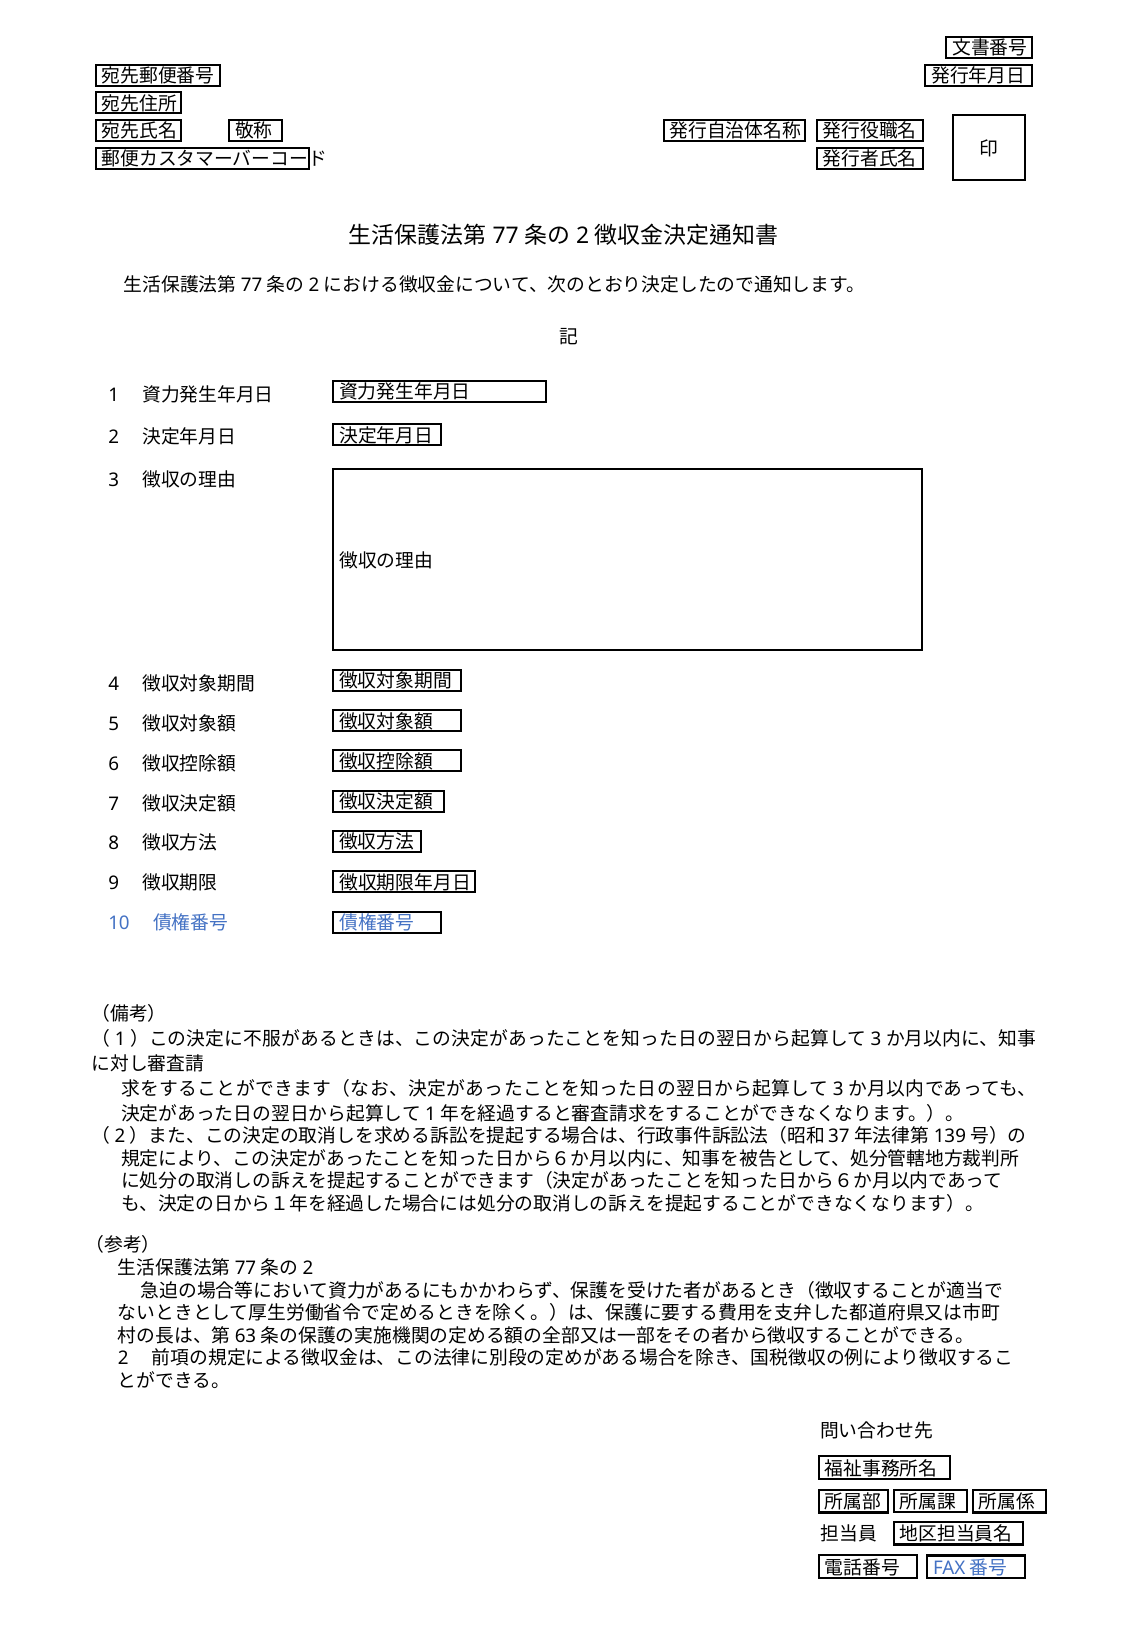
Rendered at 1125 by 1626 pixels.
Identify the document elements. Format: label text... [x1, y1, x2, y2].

text_box 8 徴収方法 [93, 812, 1032, 852]
text_box 9 徴収期限 [93, 852, 1032, 892]
text_box 10 債権番号 [93, 892, 1032, 941]
text_box 生活保護法第77条の2における徴収金について、次のとおり決定したので通知します。 [90, 265, 1035, 303]
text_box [70, 1225, 1028, 1400]
text_box 4 徴収対象期間 [93, 652, 1032, 702]
text_box 2 決定年月日 [93, 406, 1032, 449]
text_box 1 資力発生年月日 [93, 363, 1032, 406]
text_box 記 [96, 316, 1041, 355]
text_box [805, 1411, 1047, 1579]
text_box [663, 114, 1025, 181]
text_box 6 徴収控除額 [93, 732, 1032, 772]
text_box 7 徴収決定額 [93, 772, 1032, 812]
text_box （備考） （1）この決定に不服があるときは、この決定があったことを知った日の翌日から起算して3か月以内に、知事に対し審査請 求をすることができます（なお、決定があったことを知った日の翌日から起算して3か月以内であっても、決定があった日の翌日から起算して1年を経過すると審査請求をすることができなくなります。）。 （2）また、この決定の取消しを求める訴訟を提起する場合は、行政事件訴訟法（昭和37年法律第139号）の規定により、この決定があったことを知った日から６か月以内に、知事を被告として、処分管轄地方裁判所に処分の取消しの訴えを提起することができます（決定があったことを知った日から６か月以内であっても、決定の日から１年を経過した場合には処分の取消しの訴えを提起することができなくなります）。 [91, 999, 1037, 1215]
text_box 徴収対象期間 [332, 669, 462, 692]
text_box 生活保護法第77条の2徴収金決定通知書 [91, 213, 1037, 256]
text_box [95, 64, 309, 169]
text_box 徴収の理由 [332, 498, 923, 651]
text_box 3 徴収の理由 [93, 449, 1032, 498]
text_box 5 徴収対象額 [93, 702, 1032, 732]
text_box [925, 36, 1032, 86]
